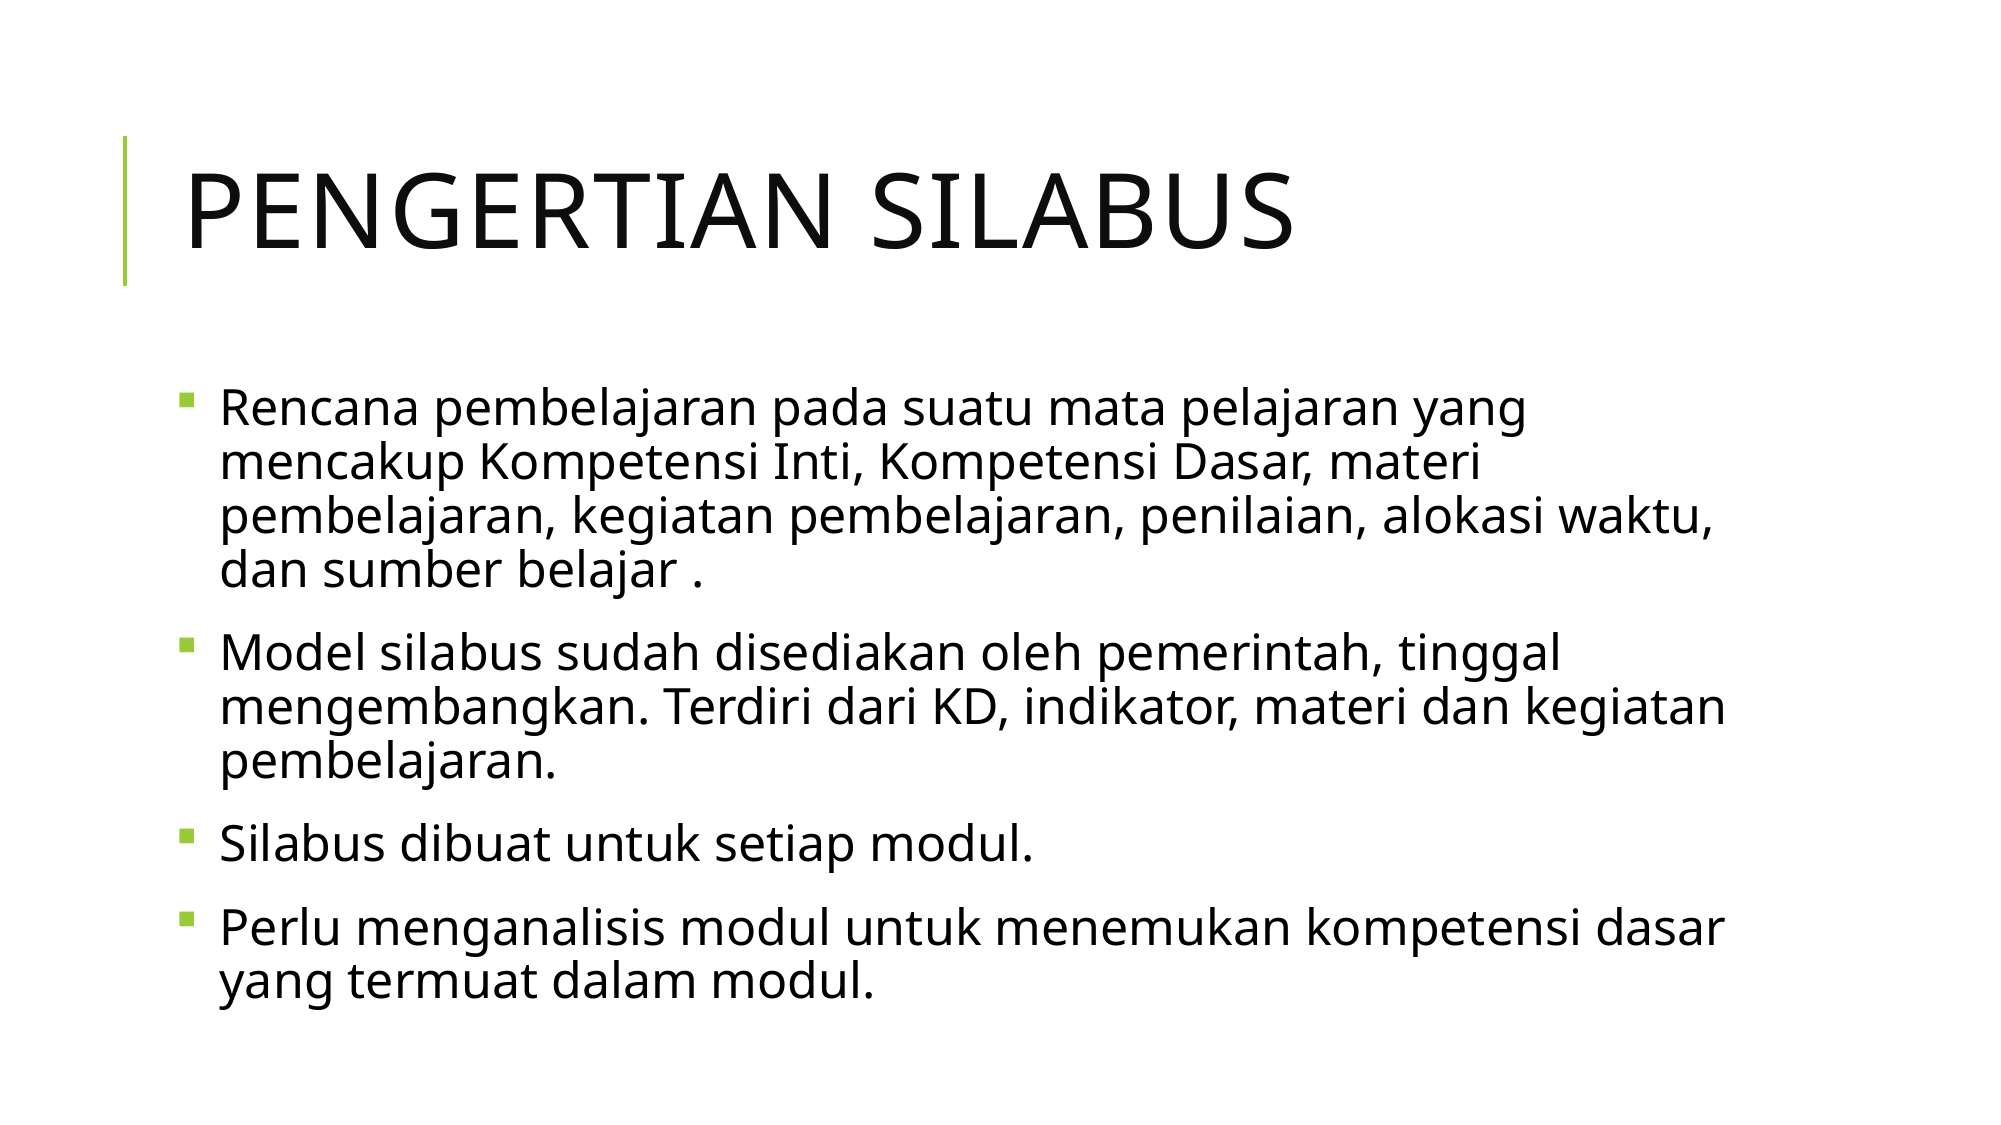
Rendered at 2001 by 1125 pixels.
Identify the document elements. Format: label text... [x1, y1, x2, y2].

list Rencana pembelajaran pada suatu mata pelajaran yang mencakup Kompetensi Inti, Kompetensi Dasar, materi pembelajaran, kegiatan pembelajaran, penilaian, alokasi waktu, dan sumber belajar . Model silabus sudah disediakan oleh pemerintah, tinggal mengembangkan. Terdiri dari KD, indikator, materi dan kegiatan pembelajaran. Silabus dibuat untuk setiap modul. Perlu menganalisis modul untuk menemukan kompetensi dasar yang termuat dalam modul. [168, 375, 1763, 1035]
title Pengertian SILABUS [168, 96, 1763, 342]
